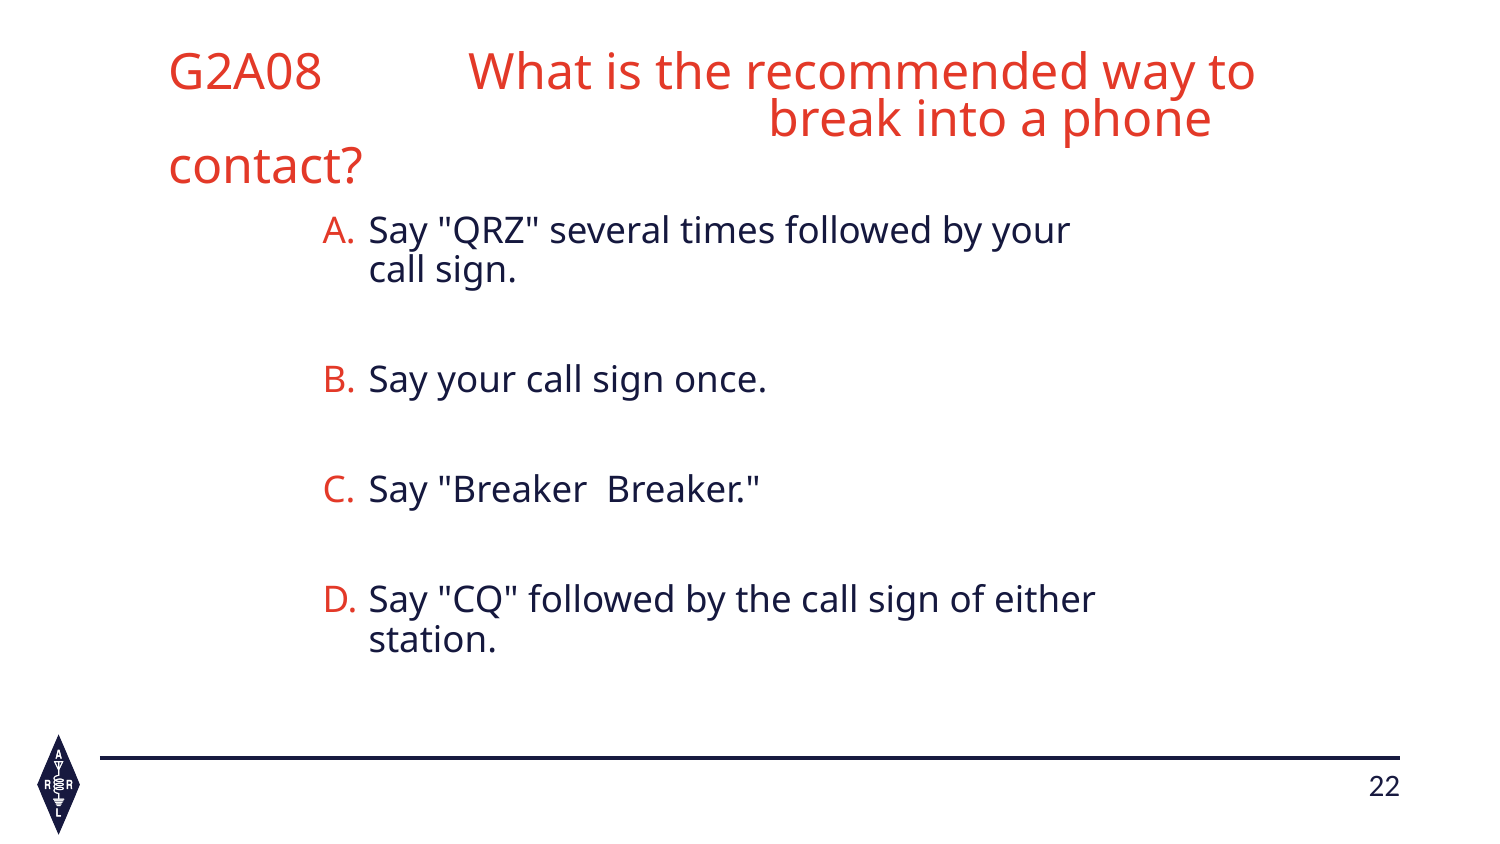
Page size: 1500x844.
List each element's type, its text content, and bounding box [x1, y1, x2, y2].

list Say "QRZ" several times followed by your call sign. Say your call sign once. Say "Breaker Breaker." Say "CQ" followed by the call sign of either station. [322, 205, 1121, 669]
title G2A08 What is the recommended way to break into a phone contact? [168, 46, 1332, 154]
picture [37, 734, 80, 835]
slide_number 22 [1302, 761, 1400, 807]
